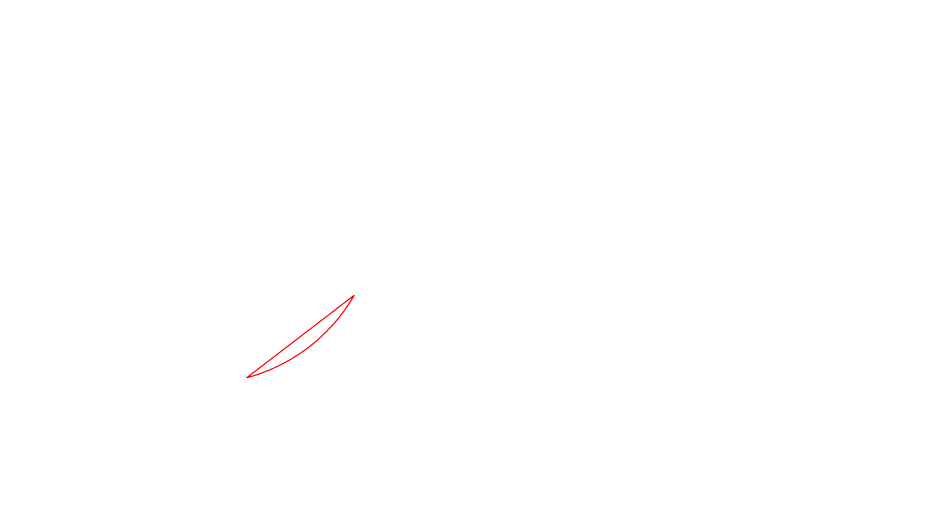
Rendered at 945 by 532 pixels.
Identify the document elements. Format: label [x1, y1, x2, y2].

text_box [246, 294, 355, 379]
